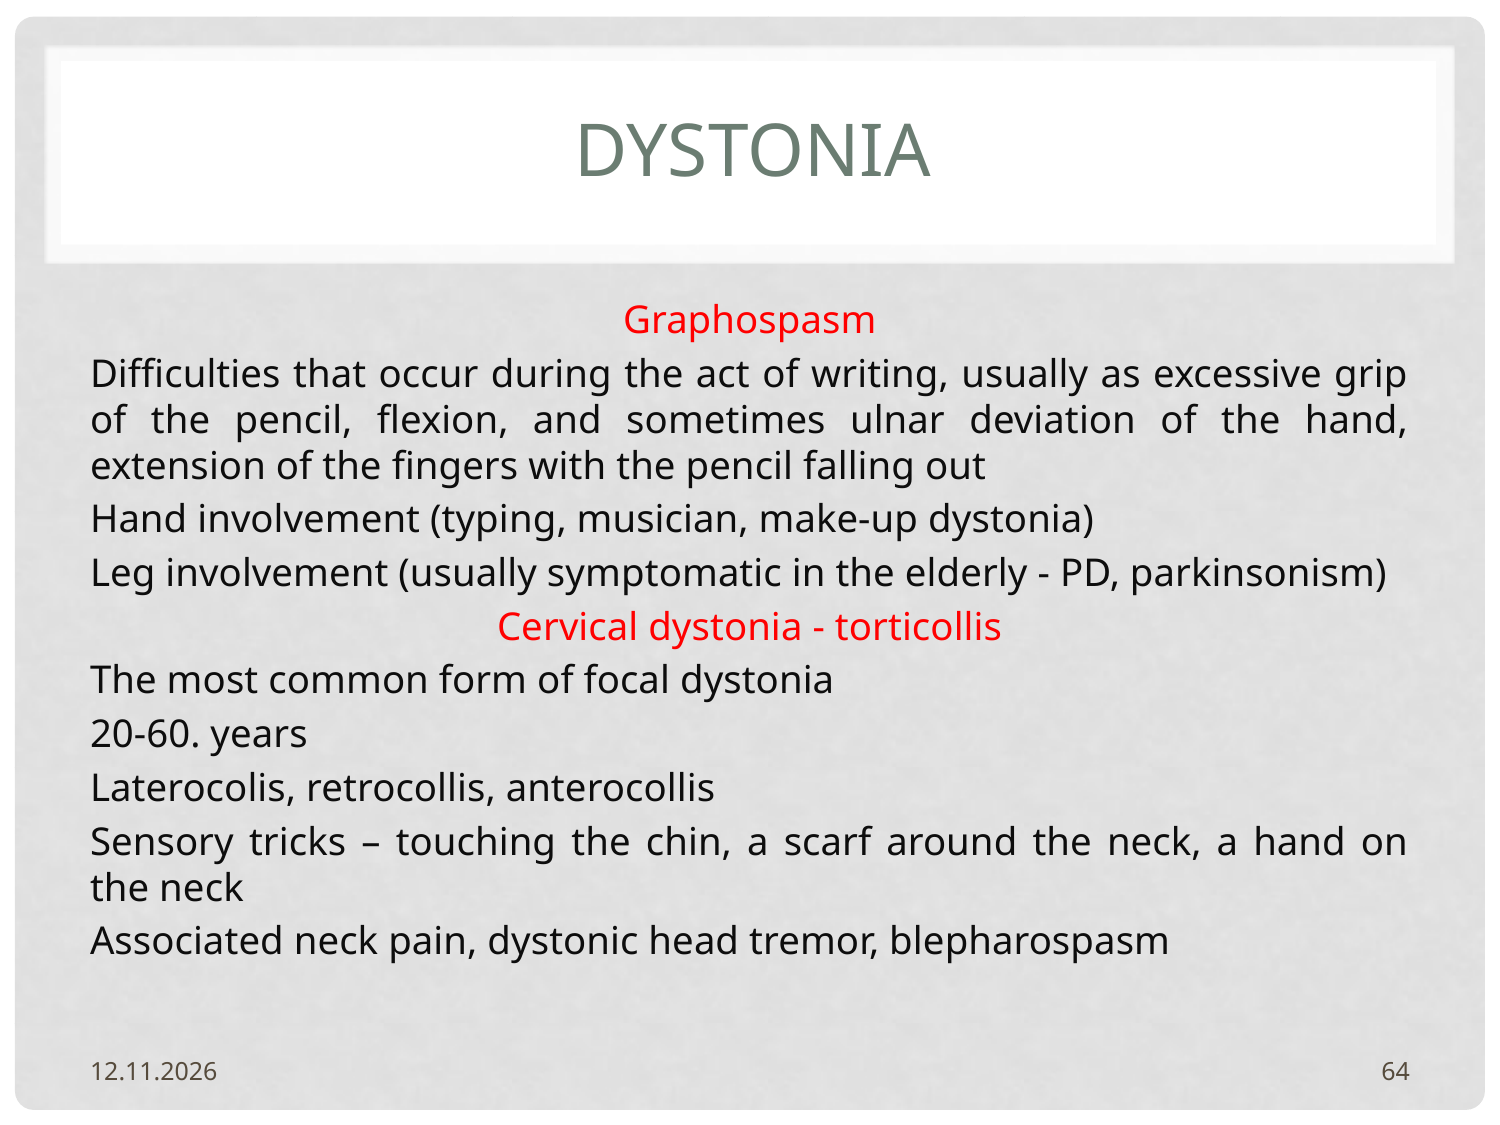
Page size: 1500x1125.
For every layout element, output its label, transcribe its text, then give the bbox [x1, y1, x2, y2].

title DYSTONIA [75, 62, 1431, 233]
slide_number 64 [1074, 1042, 1425, 1103]
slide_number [75, 1042, 425, 1103]
list Graphospasm Difficulties that occur during the act of writing, usually as excessive grip of the pencil, flexion, and sometimes ulnar deviation of the hand, extension of the fingers with the pencil falling out Hand involvement (typing, musician, make-up dystonia) Leg involvement (usually symptomatic in the elderly - PD, parkinsonism) Cervical dystonia - torticollis The most common form of focal dystonia 20-60. years Laterocolis, retrocollis, anterocollis Sensory tricks – touching the chin, a scarf around the neck, a hand on the neck Associated neck pain, dystonic head tremor, blepharospasm [75, 287, 1425, 1005]
